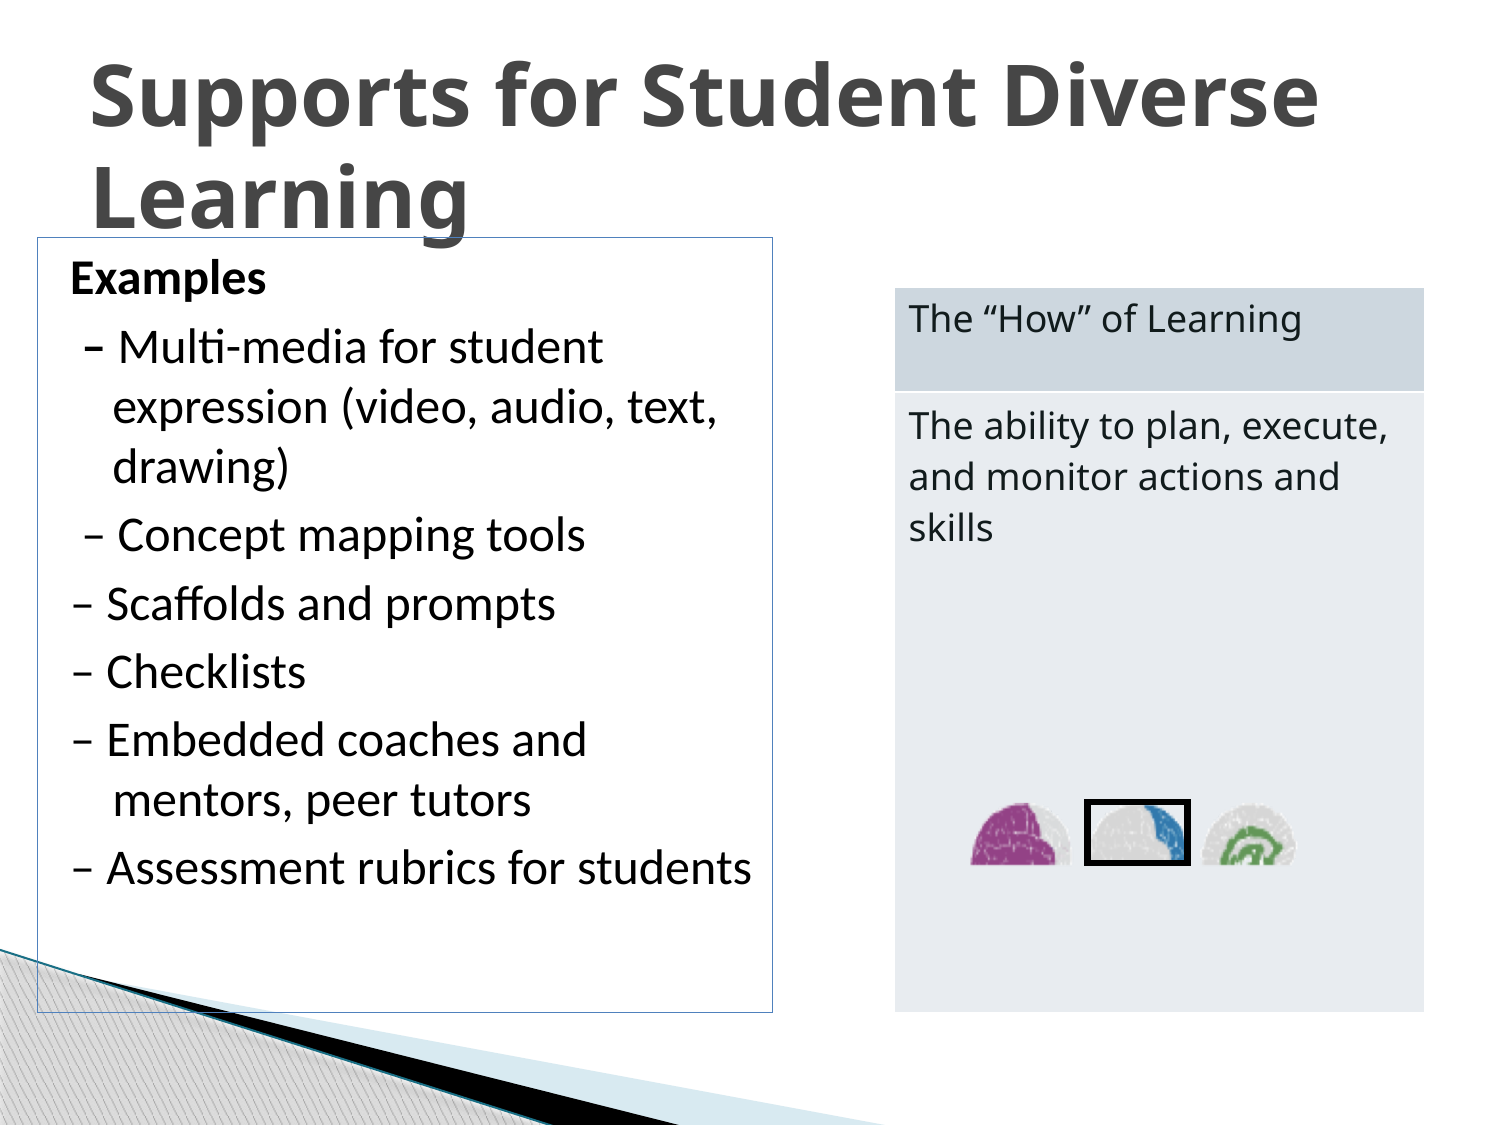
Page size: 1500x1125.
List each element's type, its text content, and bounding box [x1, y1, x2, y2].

picture [970, 801, 1299, 926]
table_cell The ability to plan, execute, and monitor actions and skills [895, 393, 1424, 1012]
title Supports for Student Diverse Learning [75, 49, 1425, 237]
table_header The “How” of Learning [895, 288, 1424, 391]
list Examples – Multi-media for student expression (video, audio, text, drawing) – Concept mapping tools – Scaffolds and prompts – Checklists – Embedded coaches and mentors, peer tutors – Assessment rubrics for students [37, 237, 773, 1013]
